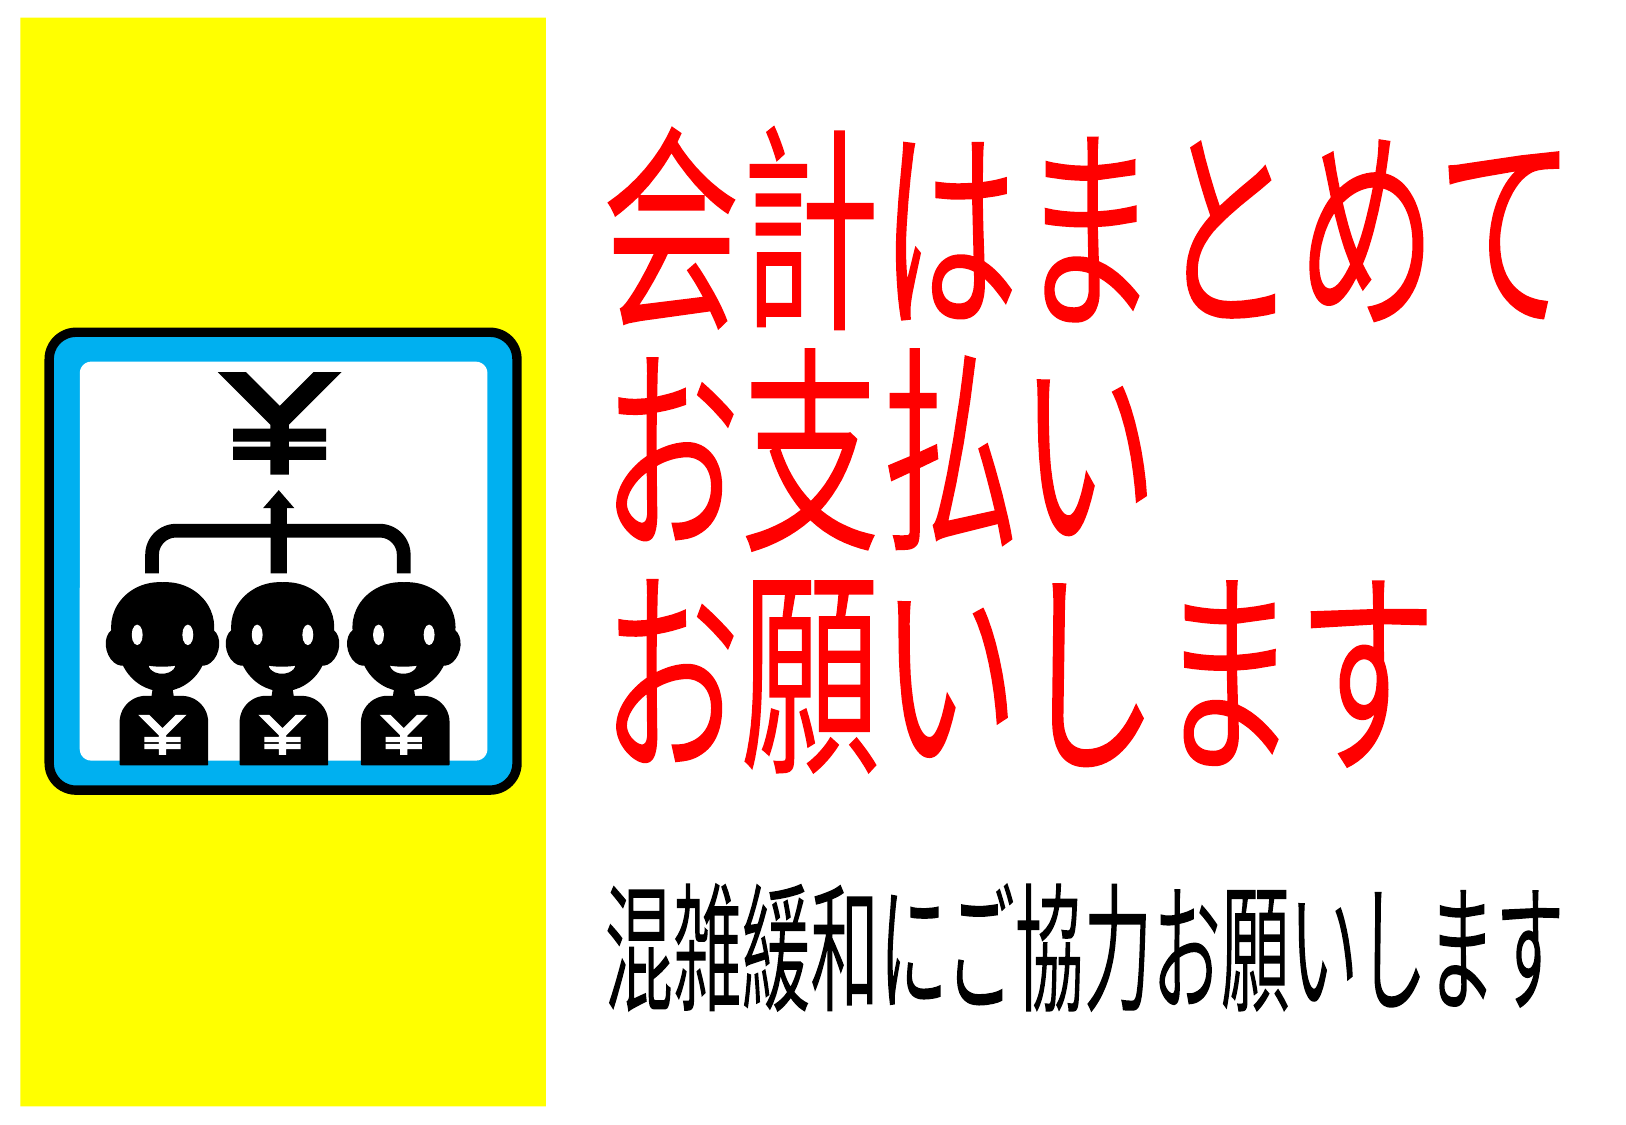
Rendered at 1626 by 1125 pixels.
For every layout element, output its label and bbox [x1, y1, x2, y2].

text_box [48, 331, 518, 791]
text_box [18, 16, 548, 1109]
